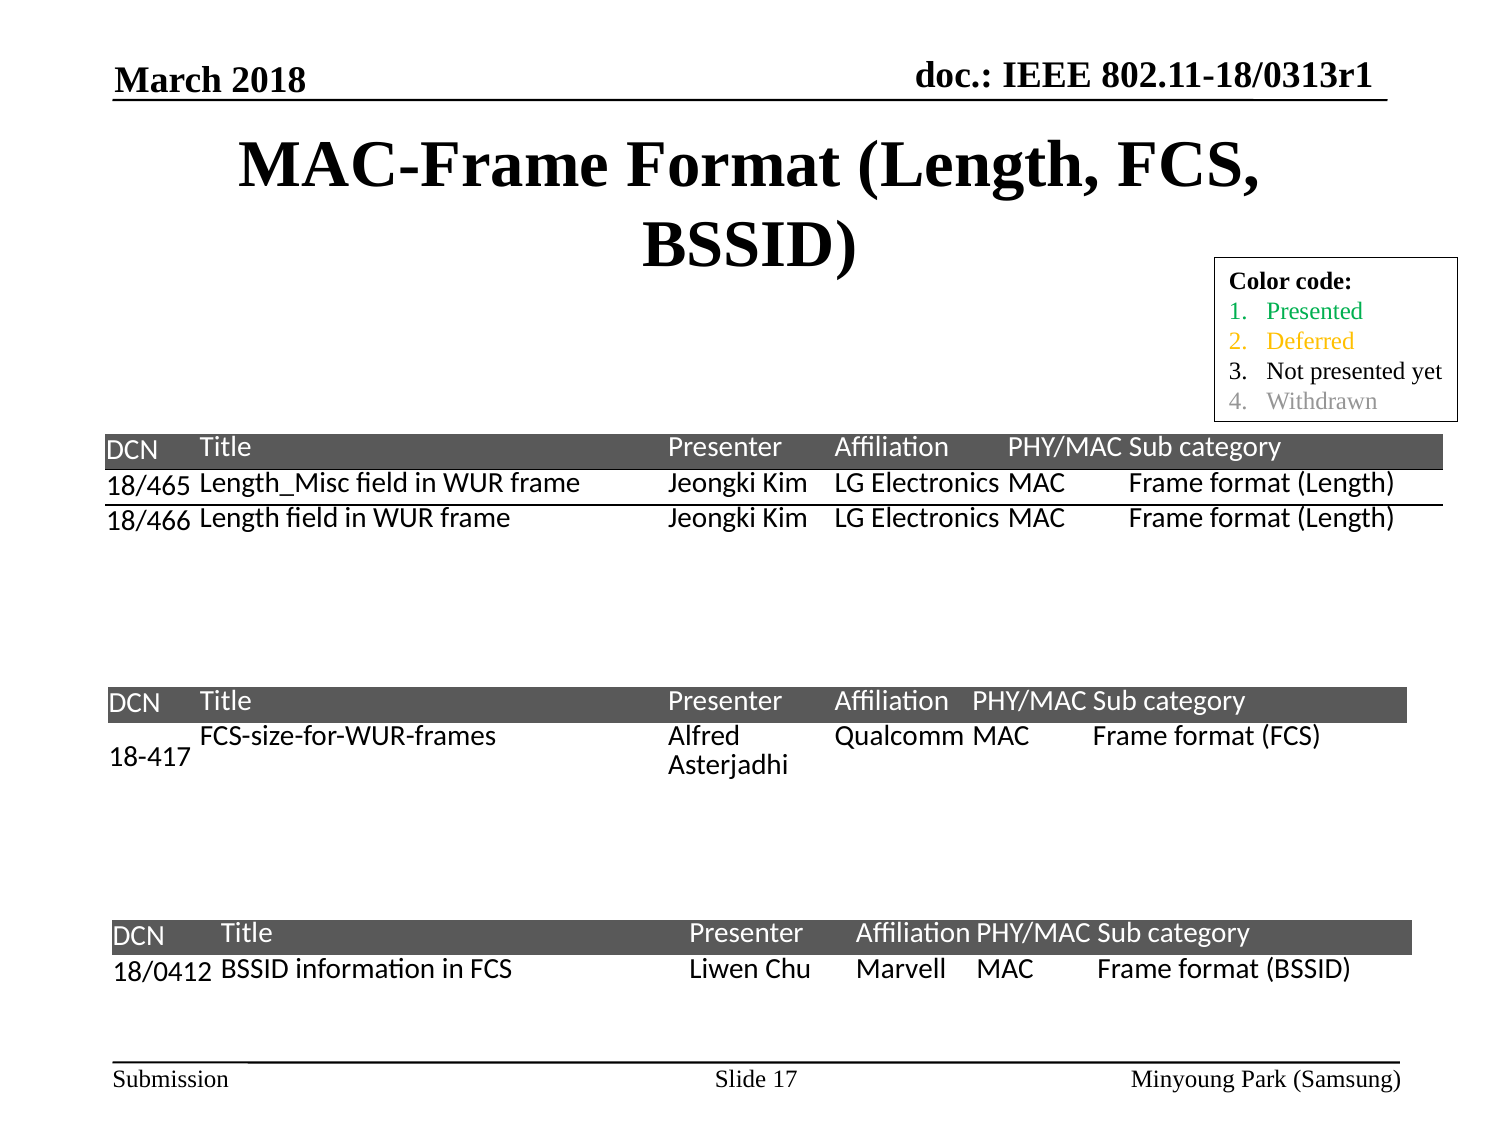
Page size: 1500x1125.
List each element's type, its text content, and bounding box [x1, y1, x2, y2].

table_cell 18/465 [105, 470, 199, 504]
table_cell MAC [1007, 506, 1128, 541]
table_header Presenter [667, 687, 834, 723]
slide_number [114, 54, 335, 101]
table_header Sub category [1097, 920, 1412, 955]
table_cell Frame format (FCS) [1092, 723, 1407, 794]
table_header Sub category [1128, 434, 1443, 469]
table_cell MAC [971, 723, 1092, 794]
table_cell Alfred Asterjadhi [667, 723, 834, 794]
table_cell 18/466 [105, 506, 199, 541]
table_cell MAC [1007, 470, 1128, 504]
table_header Affiliation [834, 687, 971, 723]
table_header Title [199, 687, 667, 723]
table_header DCN [108, 687, 199, 723]
table_cell Frame format (Length) [1128, 506, 1443, 541]
table_cell Qualcomm [834, 723, 971, 794]
table_header PHY/MAC [976, 920, 1097, 955]
title MAC-Frame Format (Length, FCS, BSSID) [112, 112, 1388, 288]
table_header Sub category [1092, 687, 1407, 723]
table_header DCN [105, 434, 199, 469]
table_cell LG Electronics [834, 506, 1007, 541]
table_header Title [220, 920, 689, 955]
table_header Presenter [689, 920, 855, 955]
table_header Affiliation [834, 434, 1007, 469]
table_header PHY/MAC [971, 687, 1092, 723]
table_cell FCS-size-for-WUR-frames [199, 723, 667, 794]
table_cell Length field in WUR frame [199, 506, 667, 541]
table_header Presenter [667, 434, 834, 469]
table_cell Jeongki Kim [667, 470, 834, 504]
text_box Color code: Presented Deferred Not presented yet Withdrawn [1214, 257, 1458, 422]
table_header DCN [112, 920, 220, 955]
table_header Title [199, 434, 667, 469]
table_cell Length_Misc field in WUR frame [199, 470, 667, 504]
table_cell Marvell [855, 955, 976, 991]
table_cell LG Electronics [834, 470, 1007, 504]
table_cell MAC [976, 955, 1097, 991]
table_cell Frame format (Length) [1128, 470, 1443, 504]
table_cell 18-417 [108, 723, 199, 794]
table_cell BSSID information in FCS [220, 955, 689, 991]
table_header PHY/MAC [1007, 434, 1128, 469]
table_cell 18/0412 [112, 955, 220, 991]
table_header Affiliation [855, 920, 976, 955]
table_cell Frame format (BSSID) [1097, 955, 1412, 991]
table_cell Jeongki Kim [667, 506, 834, 541]
slide_number Slide 17 [712, 1061, 800, 1093]
table_cell Liwen Chu [689, 955, 855, 991]
footer Minyoung Park (Samsung) [949, 1061, 1402, 1093]
